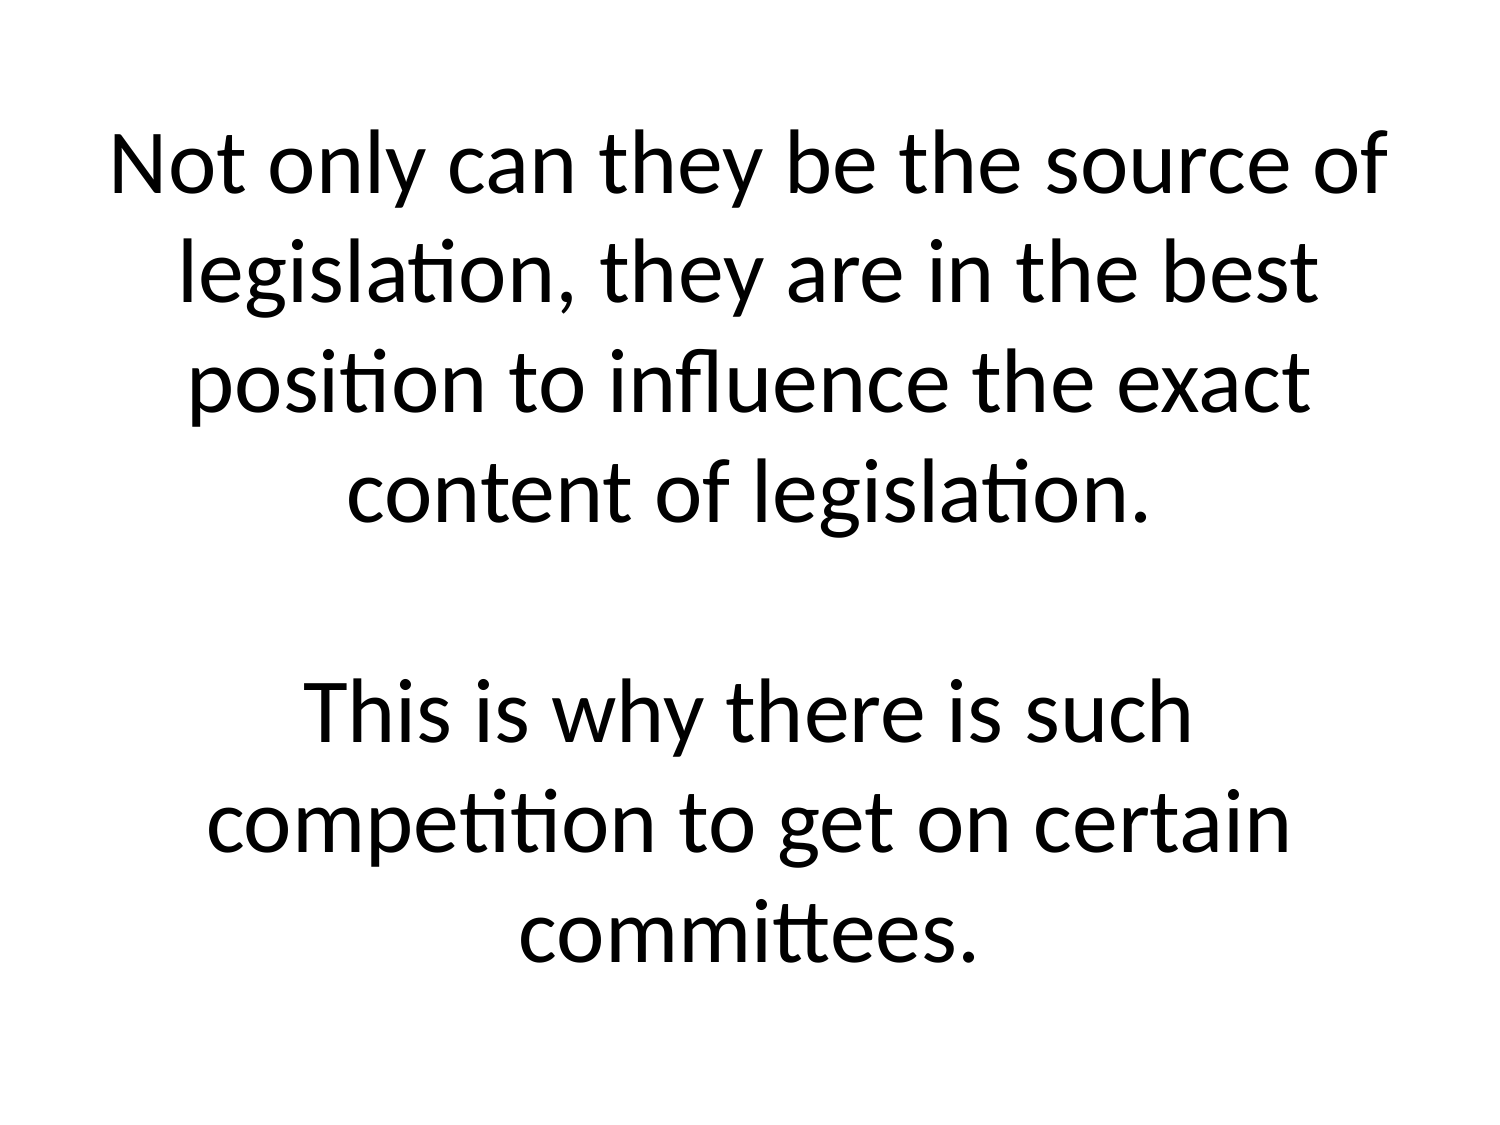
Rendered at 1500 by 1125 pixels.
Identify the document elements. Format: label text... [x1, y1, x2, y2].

title Not only can they be the source of legislation, they are in the best position to influence the exact content of legislation. This is why there is such competition to get on certain committees. [75, 45, 1425, 1038]
